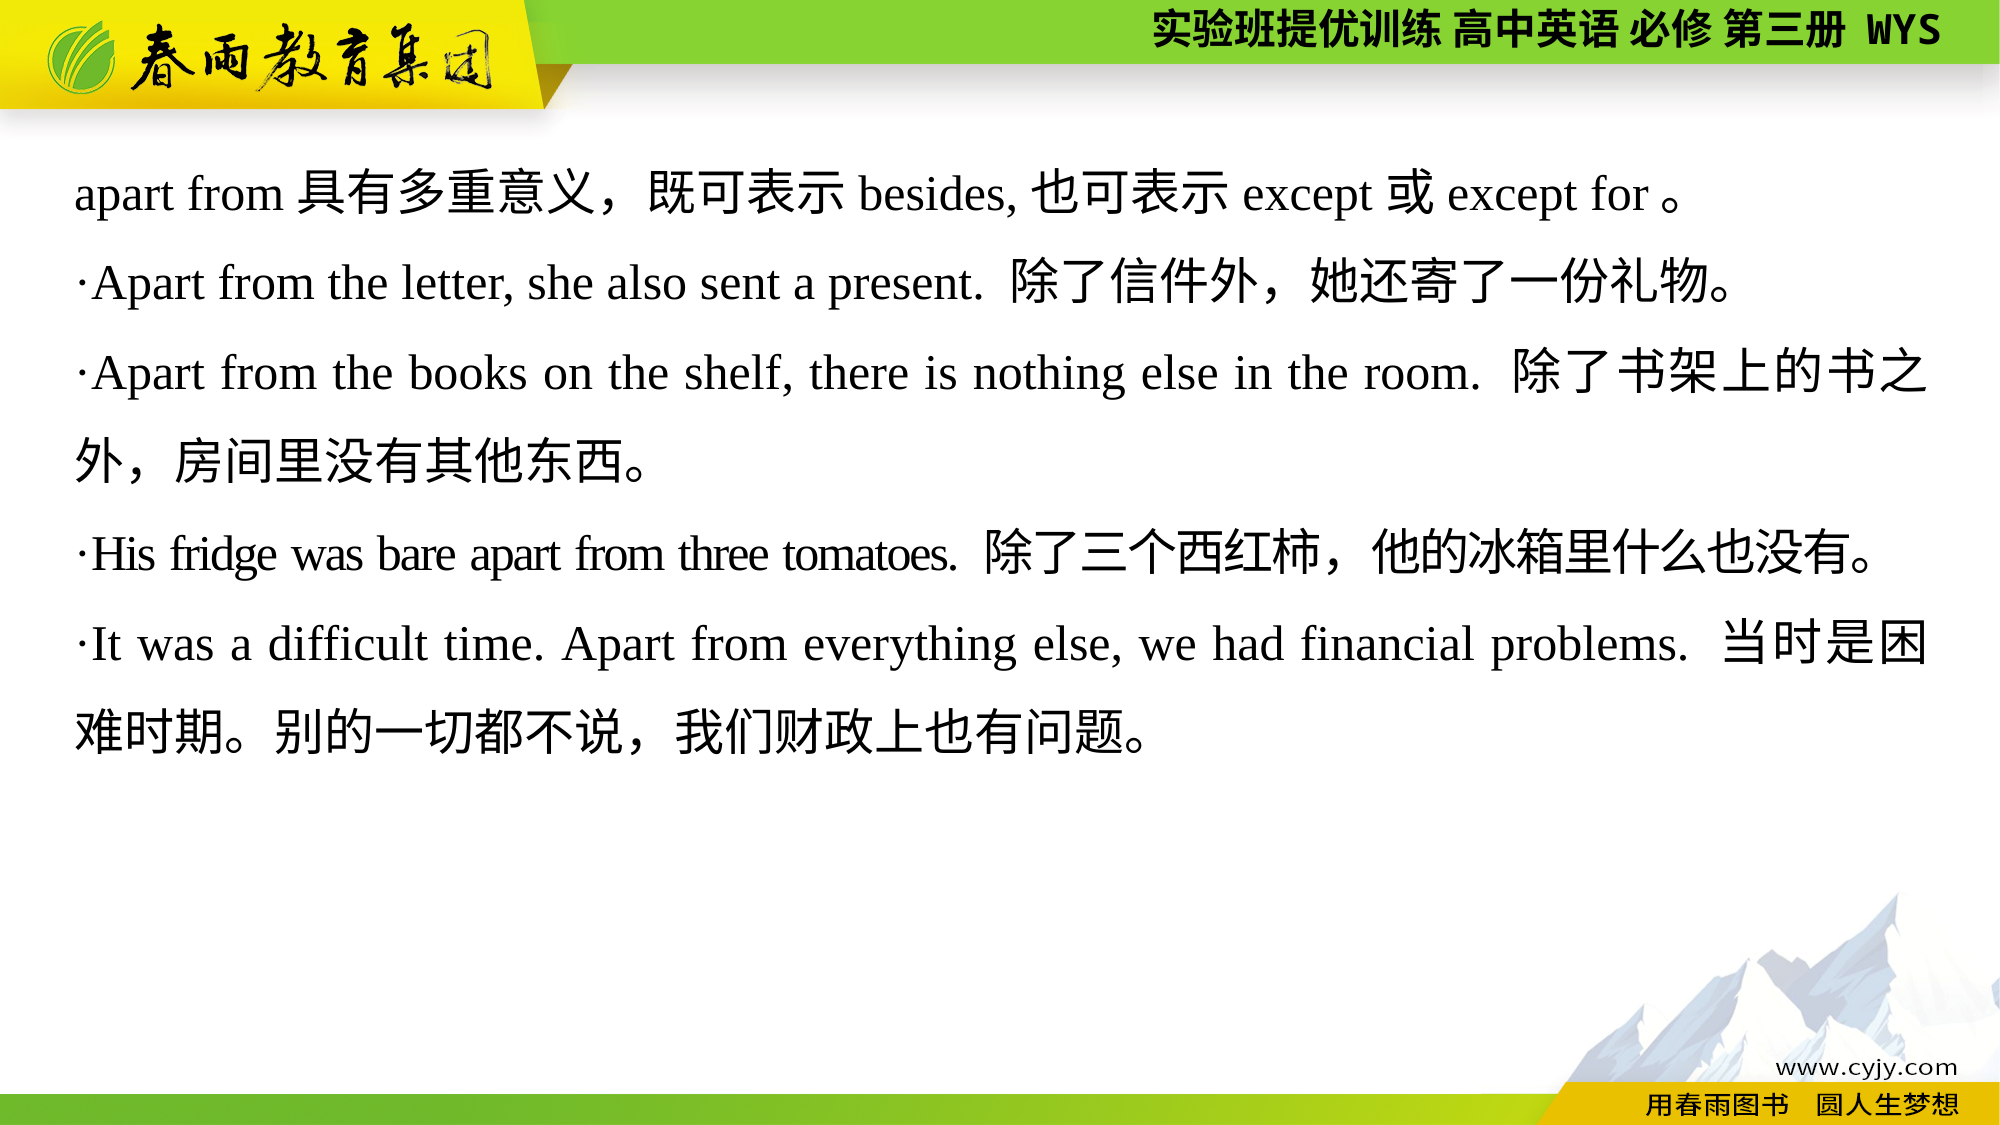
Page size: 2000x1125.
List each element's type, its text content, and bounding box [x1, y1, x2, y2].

list apart from具有多重意义，既可表示besides,也可表示except或except for。 ·Apart from the letter, she also sent a present. 除了信件外，她还寄了一份礼物。 ·Apart from the books on the shelf, there is nothing else in the room. 除了书架上的书之外，房间里没有其他东西。 ·His fridge was bare apart from three tomatoes. 除了三个西红柿，他的冰箱里什么也没有。 ·It was a difficult time. Apart from everything else, we had financial problems. 当时是困难时期。别的一切都不说，我们财政上也有问题。 [59, 122, 1944, 763]
picture [0, 0, 2000, 1125]
